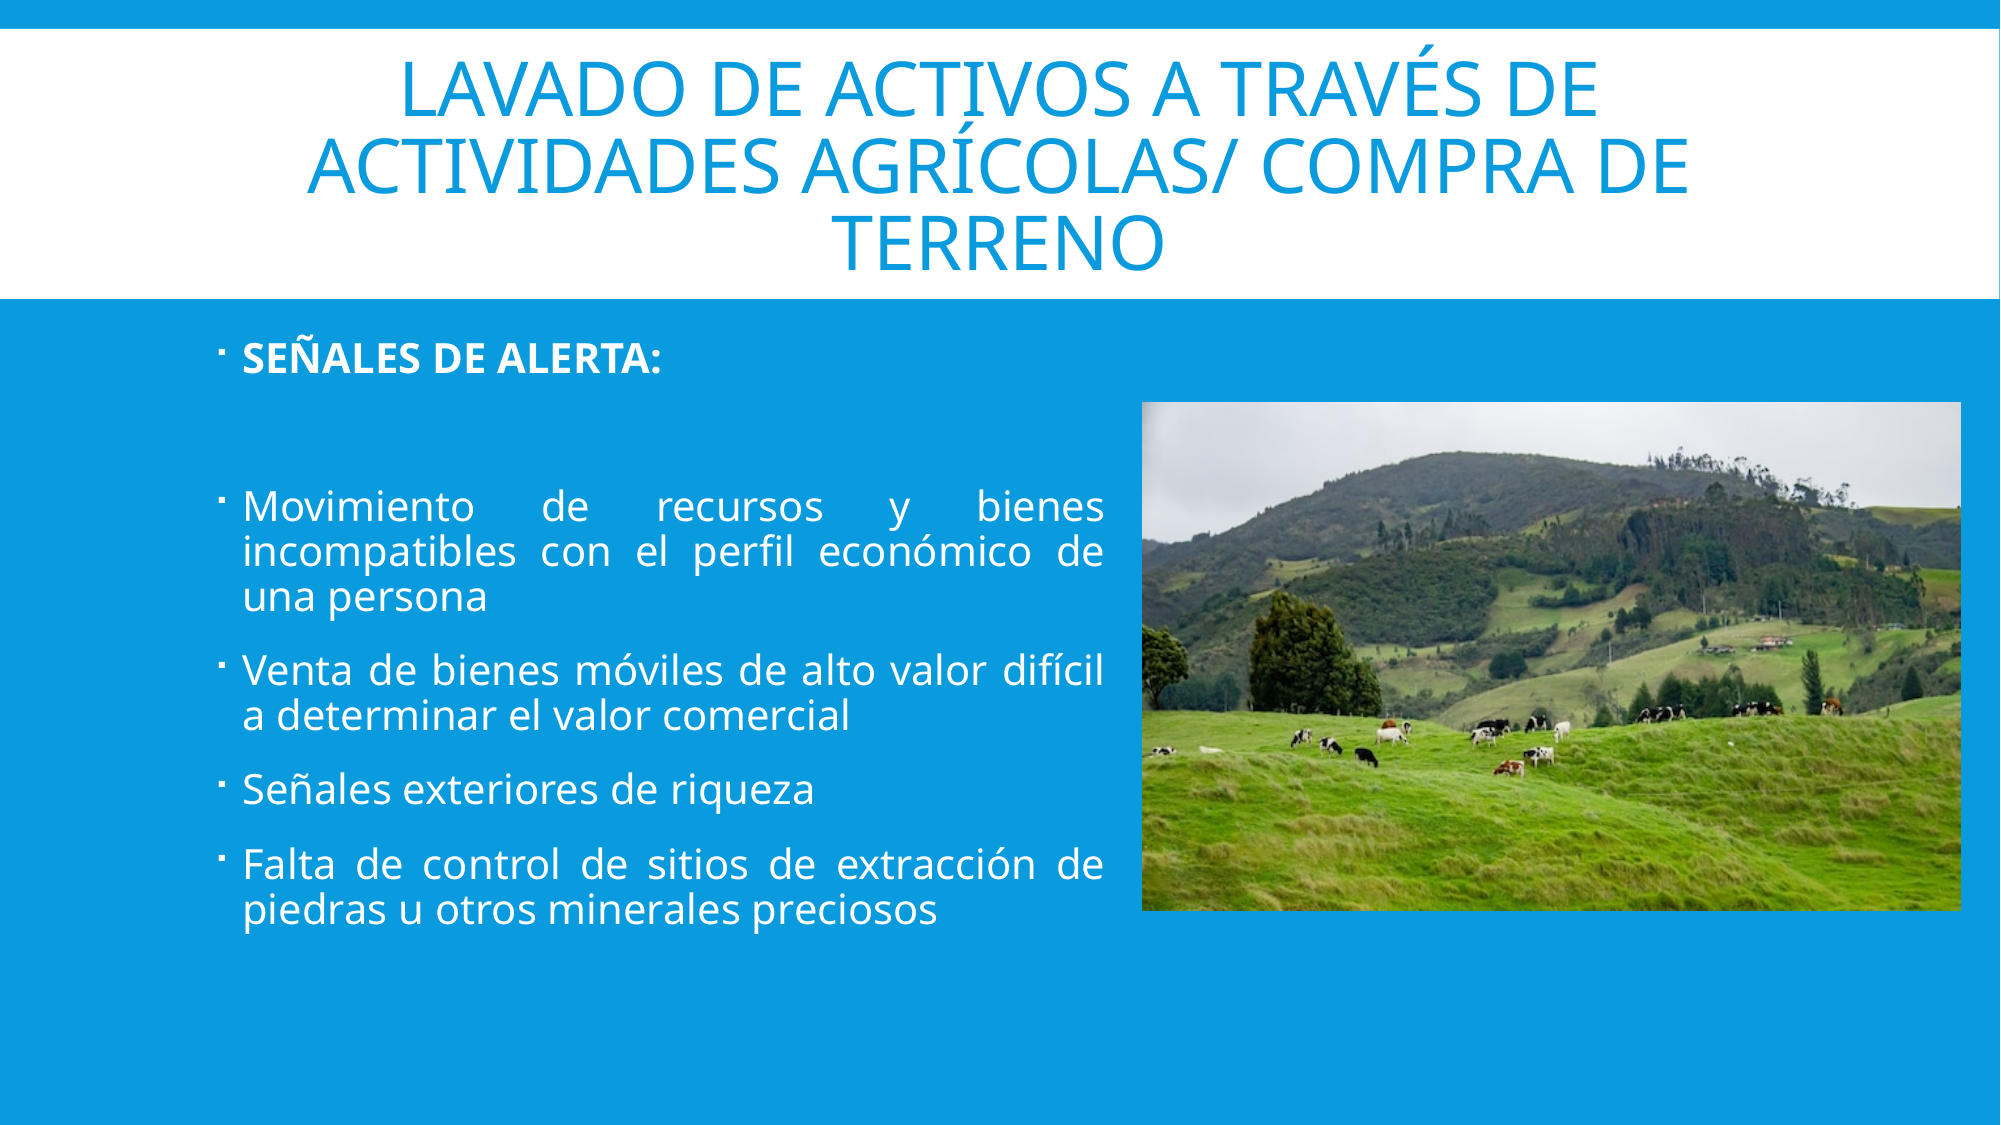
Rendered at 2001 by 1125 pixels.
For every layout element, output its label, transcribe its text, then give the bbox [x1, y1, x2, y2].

title Lavado de activos a través de actividades agrícolas/ compra de terreno [197, 46, 1803, 294]
picture [1143, 403, 1960, 910]
list SEÑALES DE ALERTA: Movimiento de recursos y bienes incompatibles con el perfil económico de una persona Venta de bienes móviles de alto valor difícil a determinar el valor comercial Señales exteriores de riqueza Falta de control de sitios de extracción de piedras u otros minerales preciosos [197, 329, 1121, 1021]
